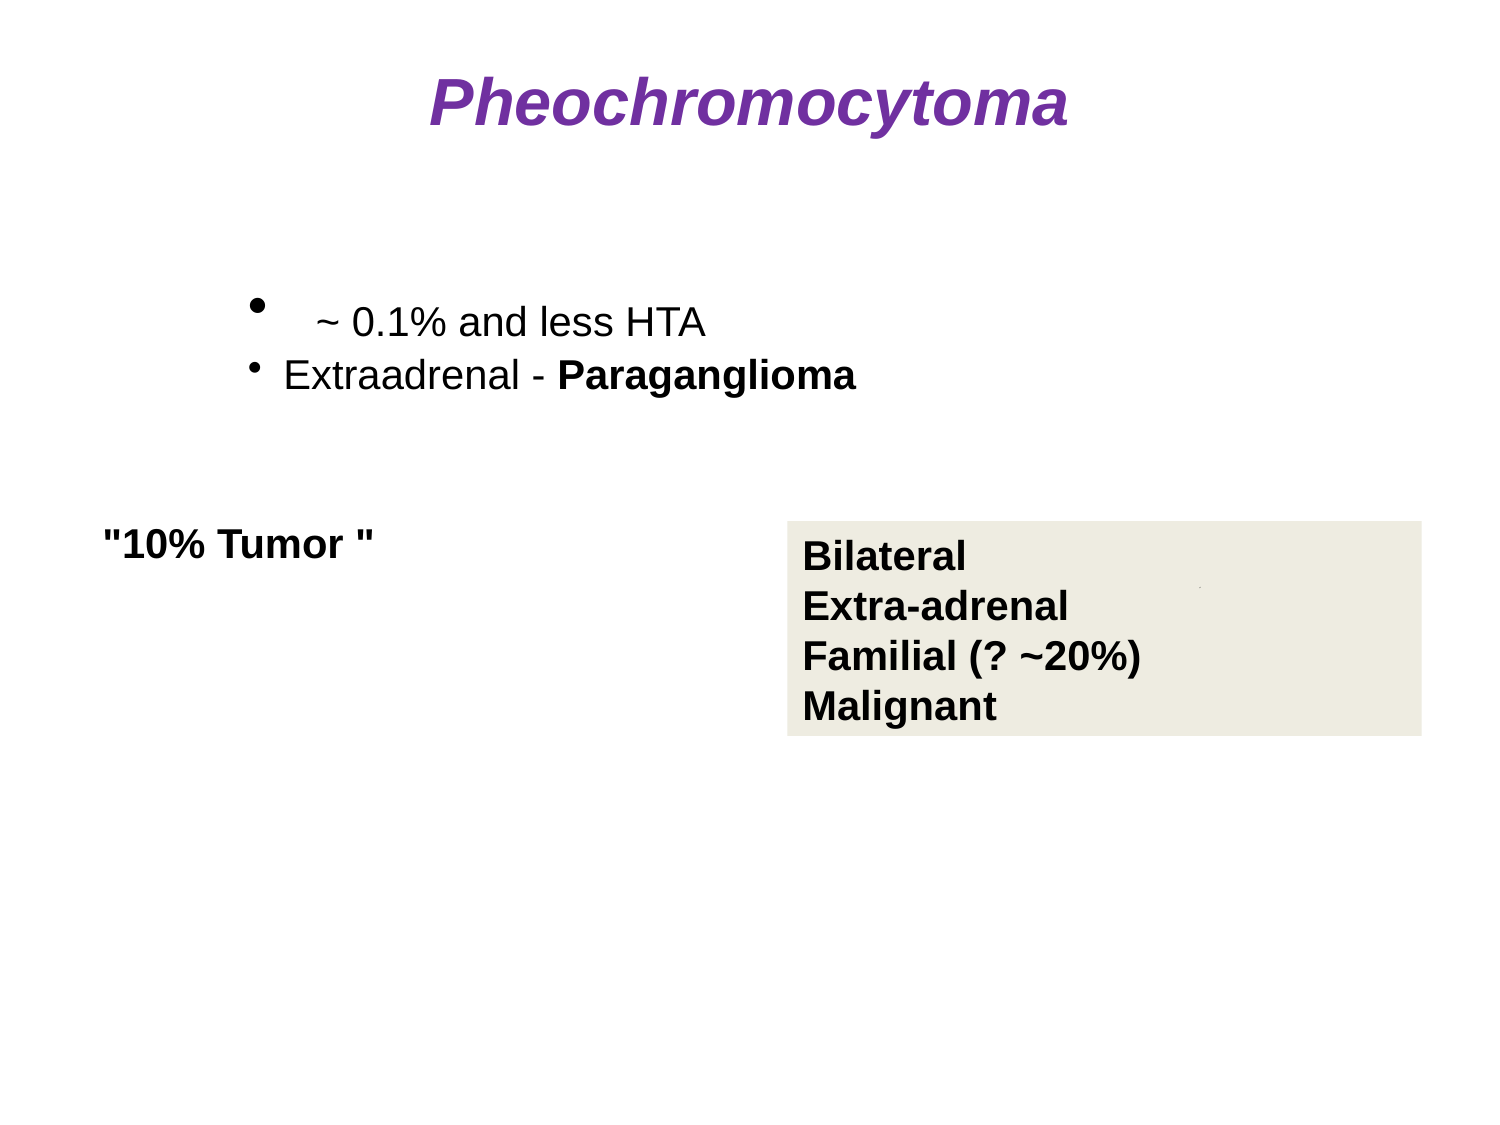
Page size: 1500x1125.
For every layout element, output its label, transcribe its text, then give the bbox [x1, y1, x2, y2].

title Pheochromocytoma [0, 0, 1500, 197]
text_box Bilateral Extra-adrenal Familial (? ~20%) Malignant [787, 521, 1422, 736]
text_box ~ 0.1% and less HTA Extraadrenal - Paraganglioma [233, 270, 872, 405]
text_box "10% Tumor " [87, 509, 550, 575]
